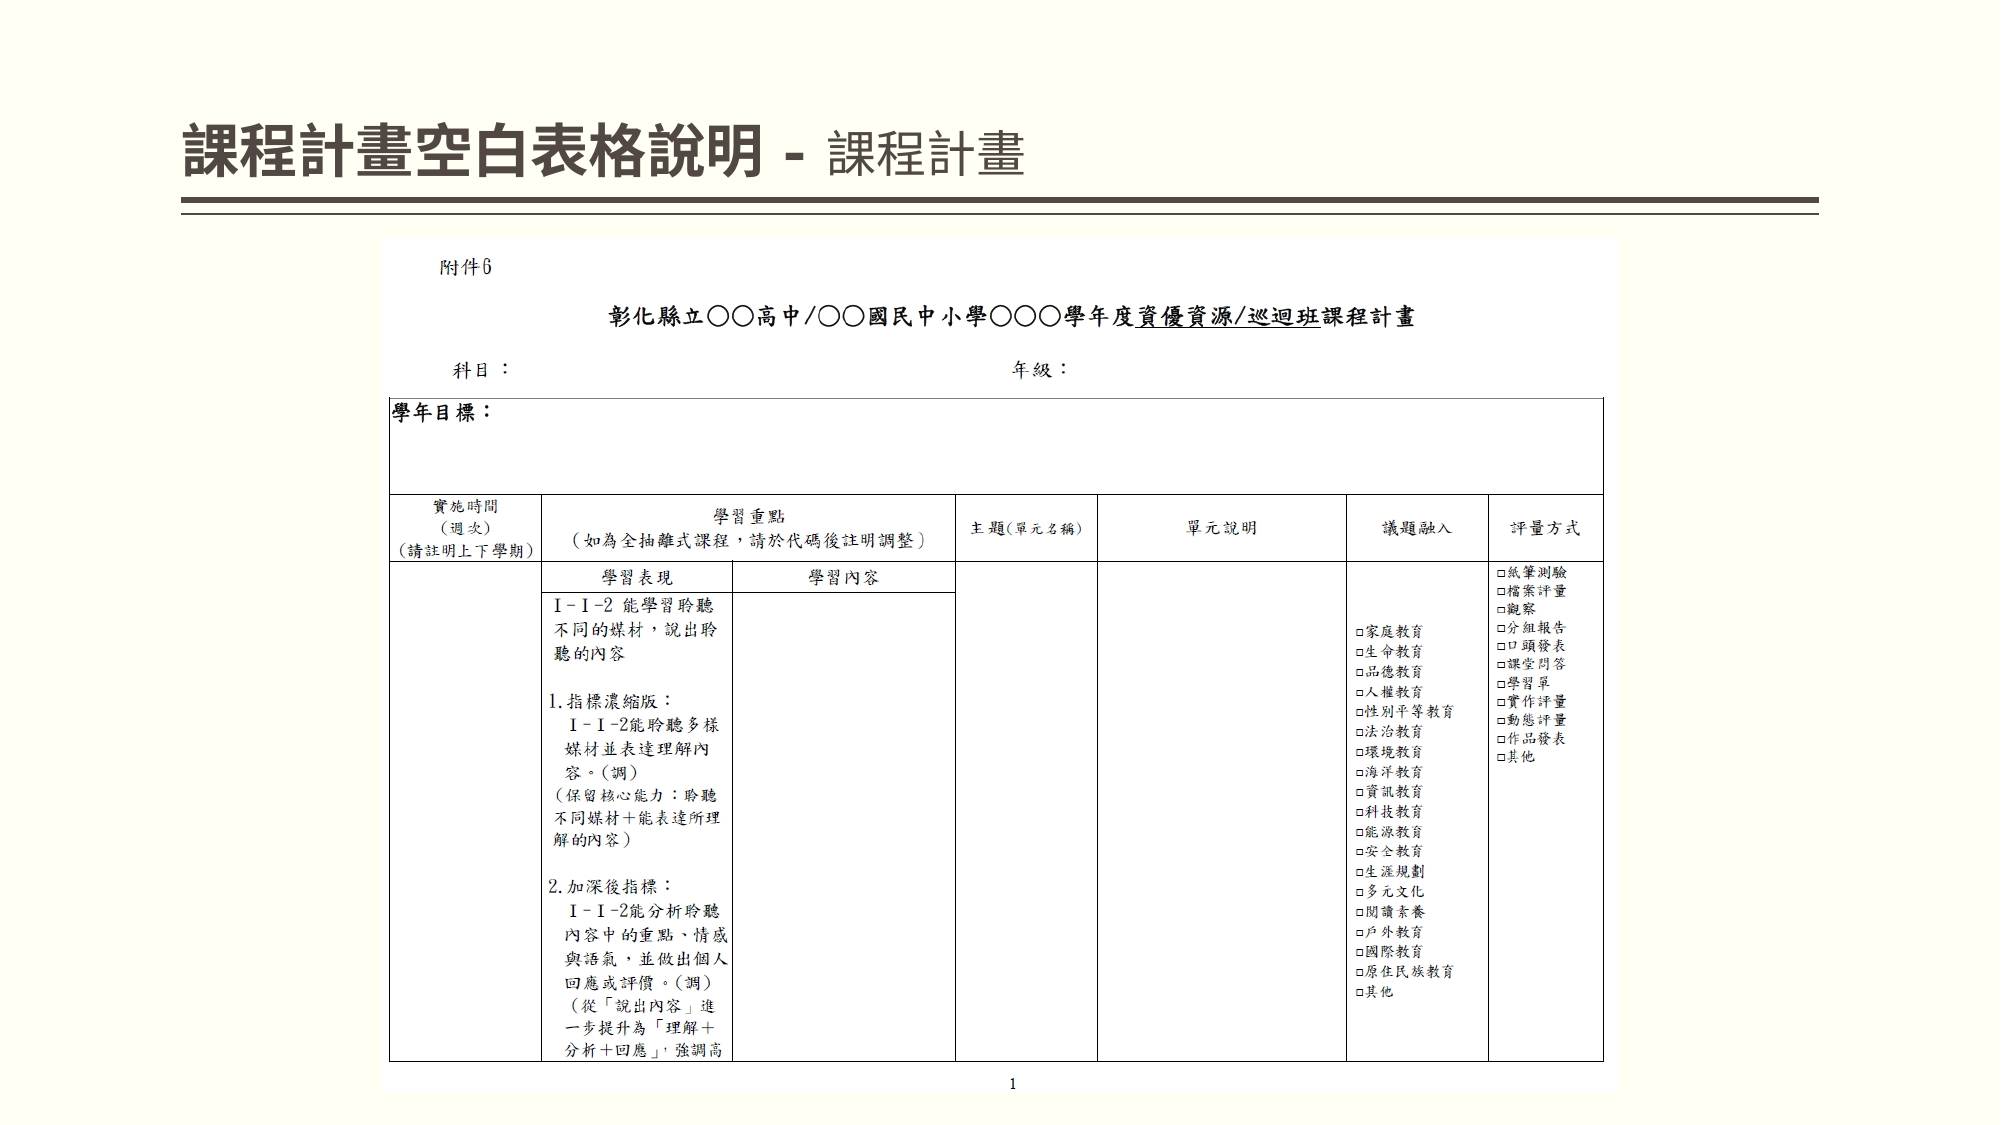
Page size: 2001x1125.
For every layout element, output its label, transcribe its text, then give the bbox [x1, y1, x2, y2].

title 課程計畫空白表格說明-課程計畫 [181, 12, 1819, 193]
picture [381, 238, 1618, 1094]
